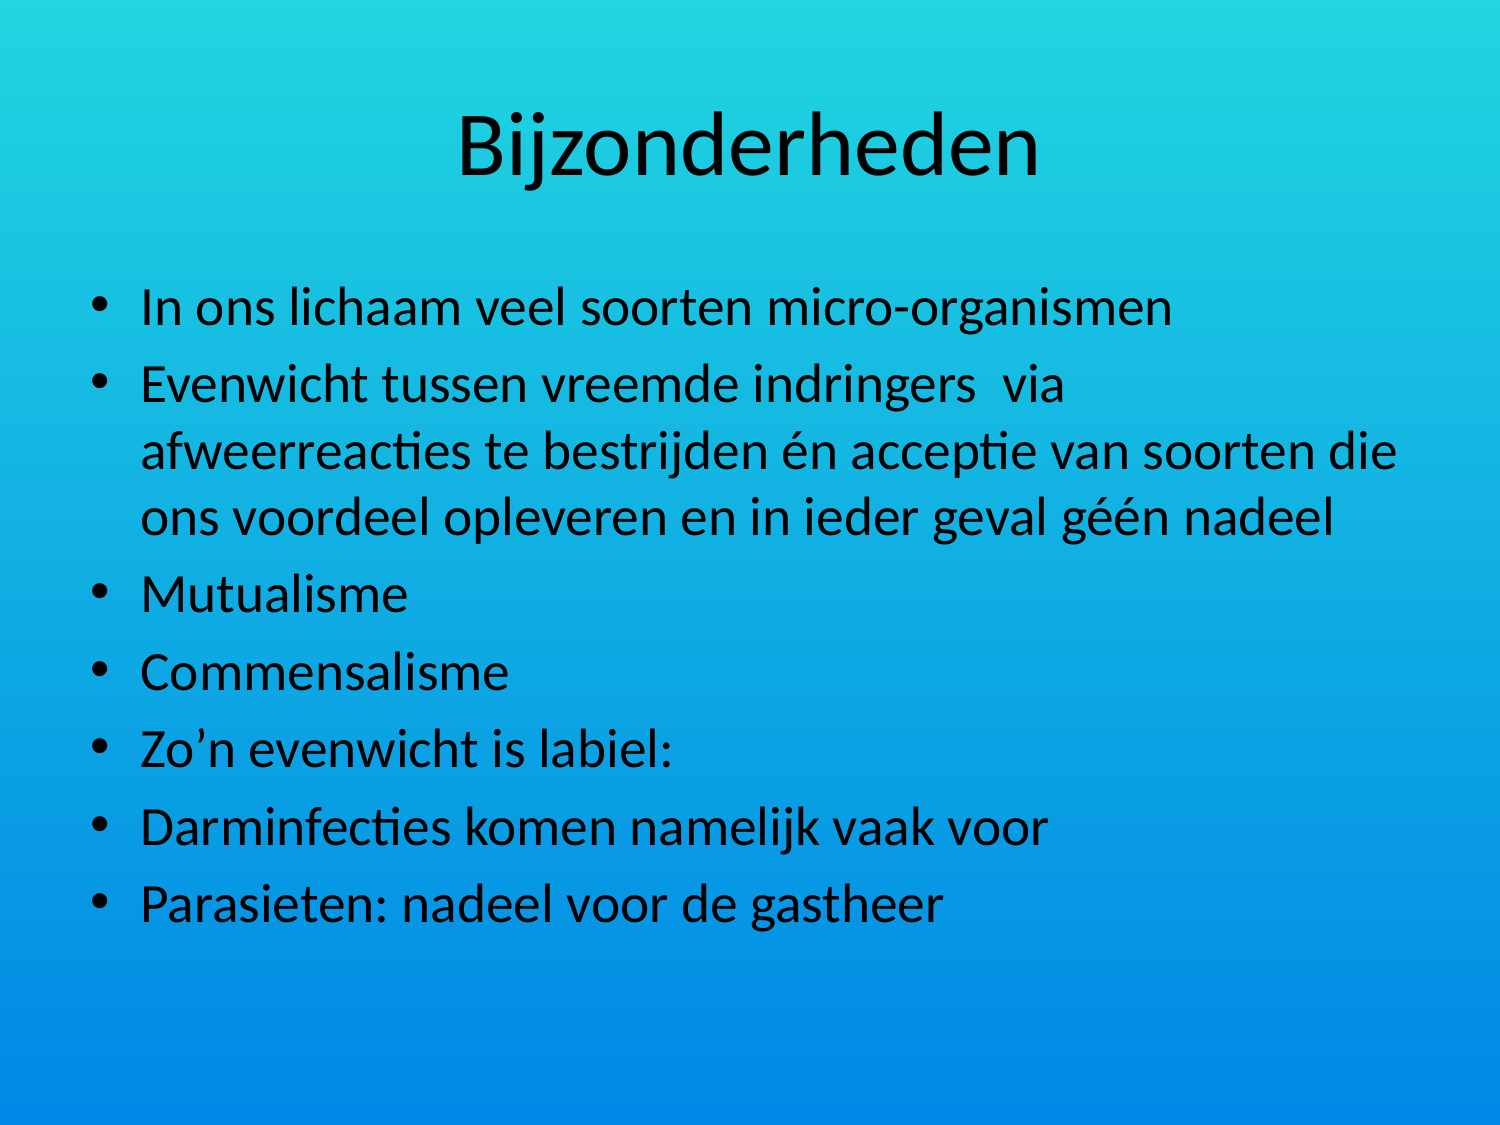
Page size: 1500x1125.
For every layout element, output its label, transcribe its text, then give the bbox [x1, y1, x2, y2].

title Bijzonderheden [75, 45, 1425, 233]
list In ons lichaam veel soorten micro-organismen Evenwicht tussen vreemde indringers via afweerreacties te bestrijden én acceptie van soorten die ons voordeel opleveren en in ieder geval géén nadeel Mutualisme Commensalisme Zo’n evenwicht is labiel: Darminfecties komen namelijk vaak voor Parasieten: nadeel voor de gastheer [75, 262, 1425, 1005]
